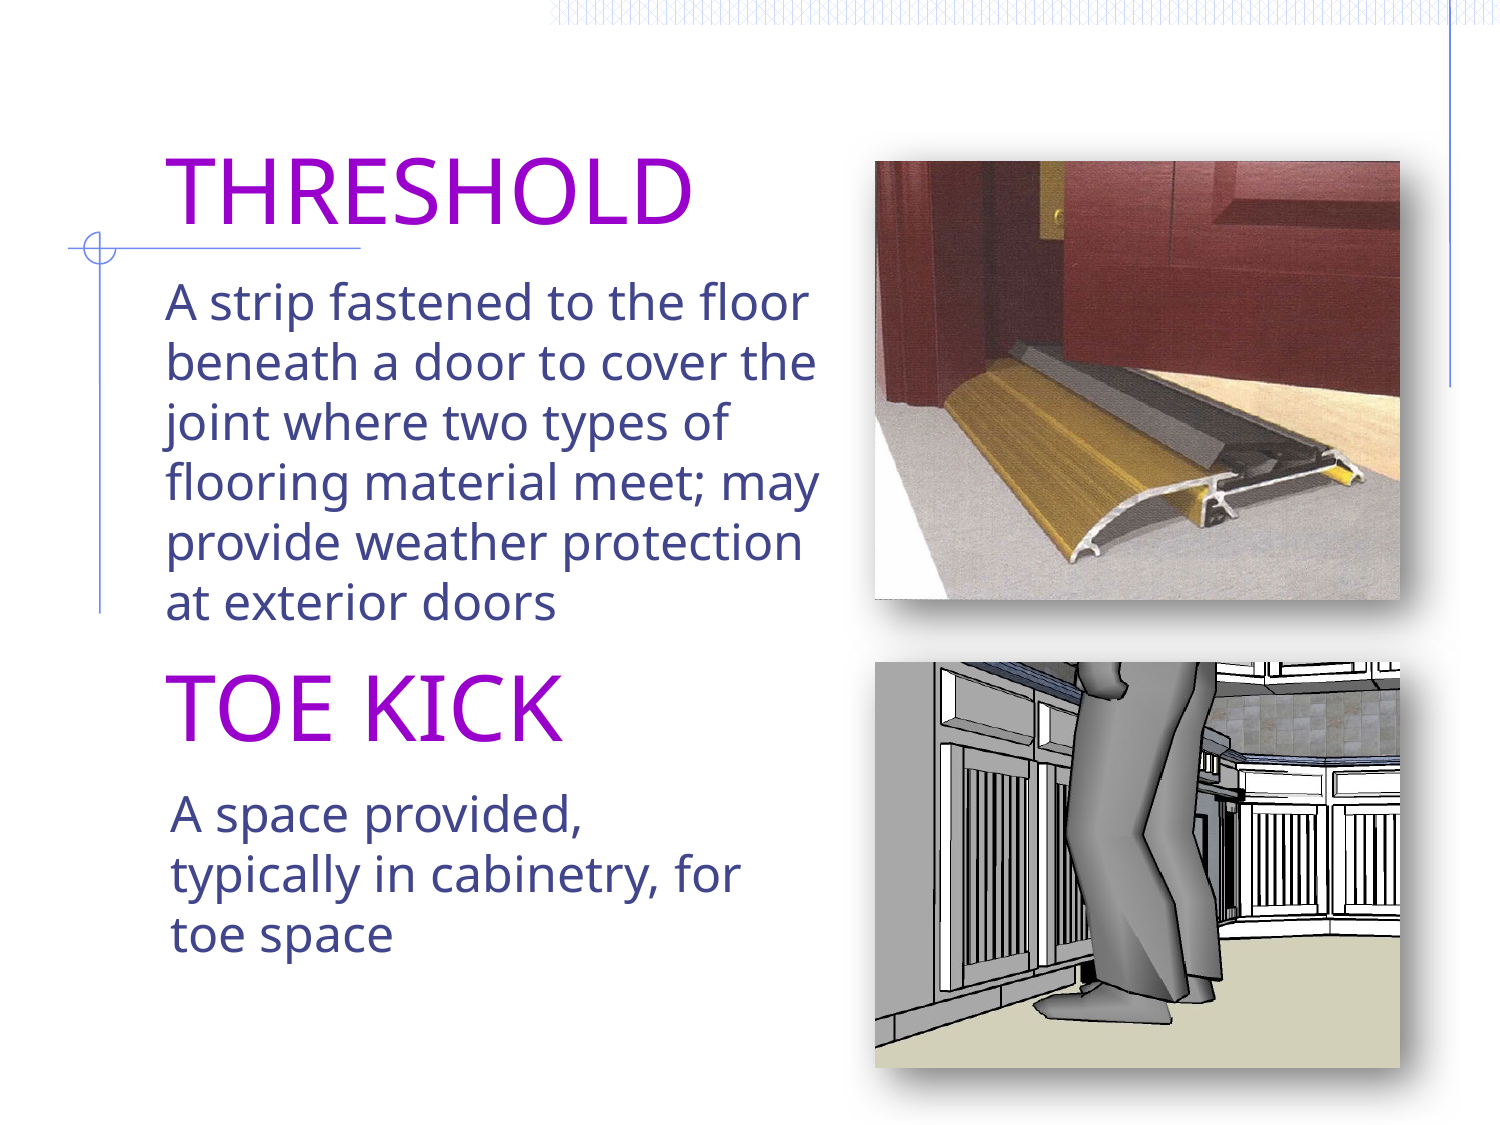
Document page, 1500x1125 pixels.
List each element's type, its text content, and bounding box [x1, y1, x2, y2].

picture [874, 161, 1401, 601]
list A strip fastened to the floor beneath a door to cover the joint where two types of flooring material meet; may provide weather protection at exterior doors [150, 262, 857, 563]
picture [874, 662, 1401, 1068]
list A space provided, typically in cabinetry, for toe space [155, 774, 781, 1088]
list TOE KICK [150, 512, 825, 768]
list THRESHOLD [150, 99, 1000, 250]
